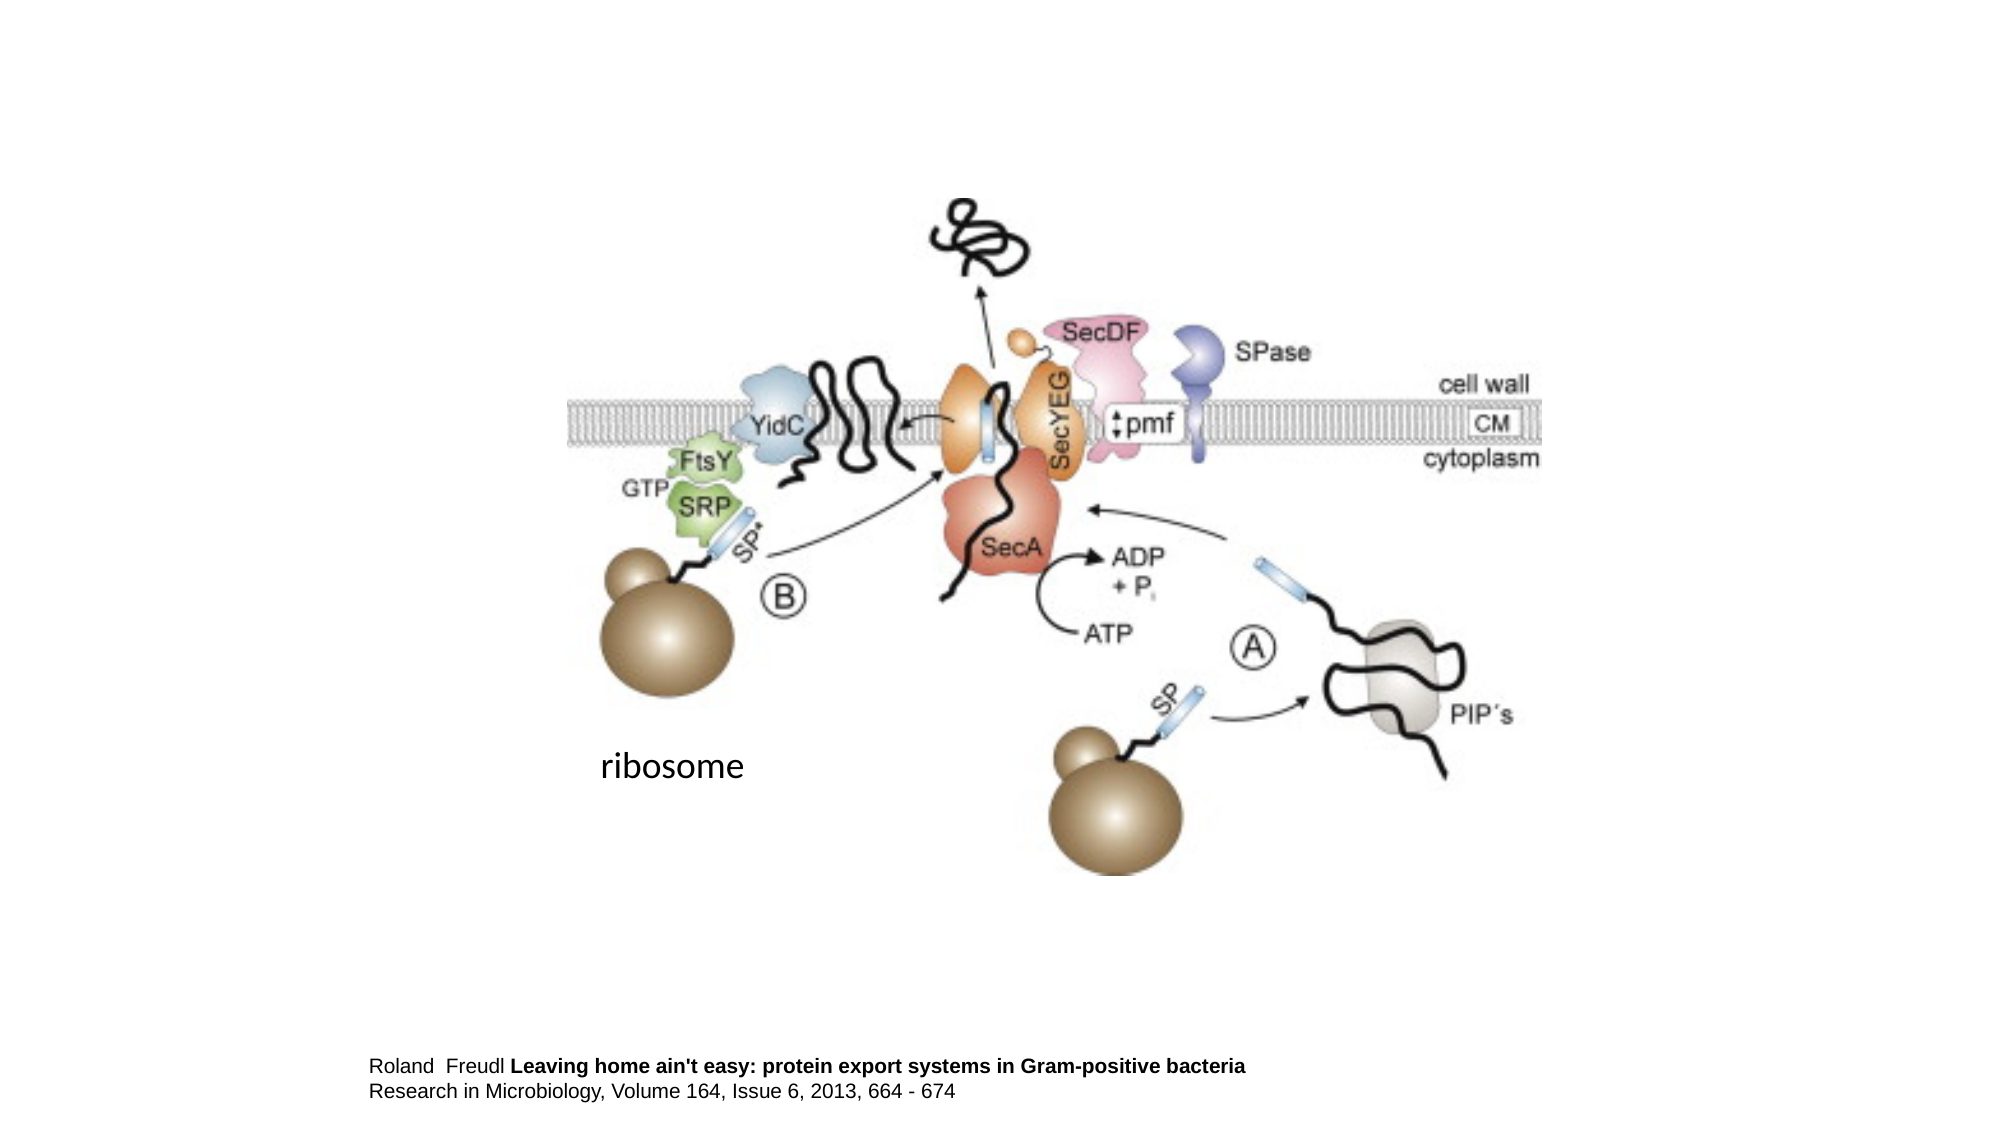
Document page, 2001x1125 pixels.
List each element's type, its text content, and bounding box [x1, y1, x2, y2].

picture [567, 198, 1542, 876]
text_box Roland Freudl Leaving home ain't easy: protein export systems in Gram-positive bacteria Research in Microbiology, Volume 164, Issue 6, 2013, 664 - 674 [354, 1045, 1605, 1087]
